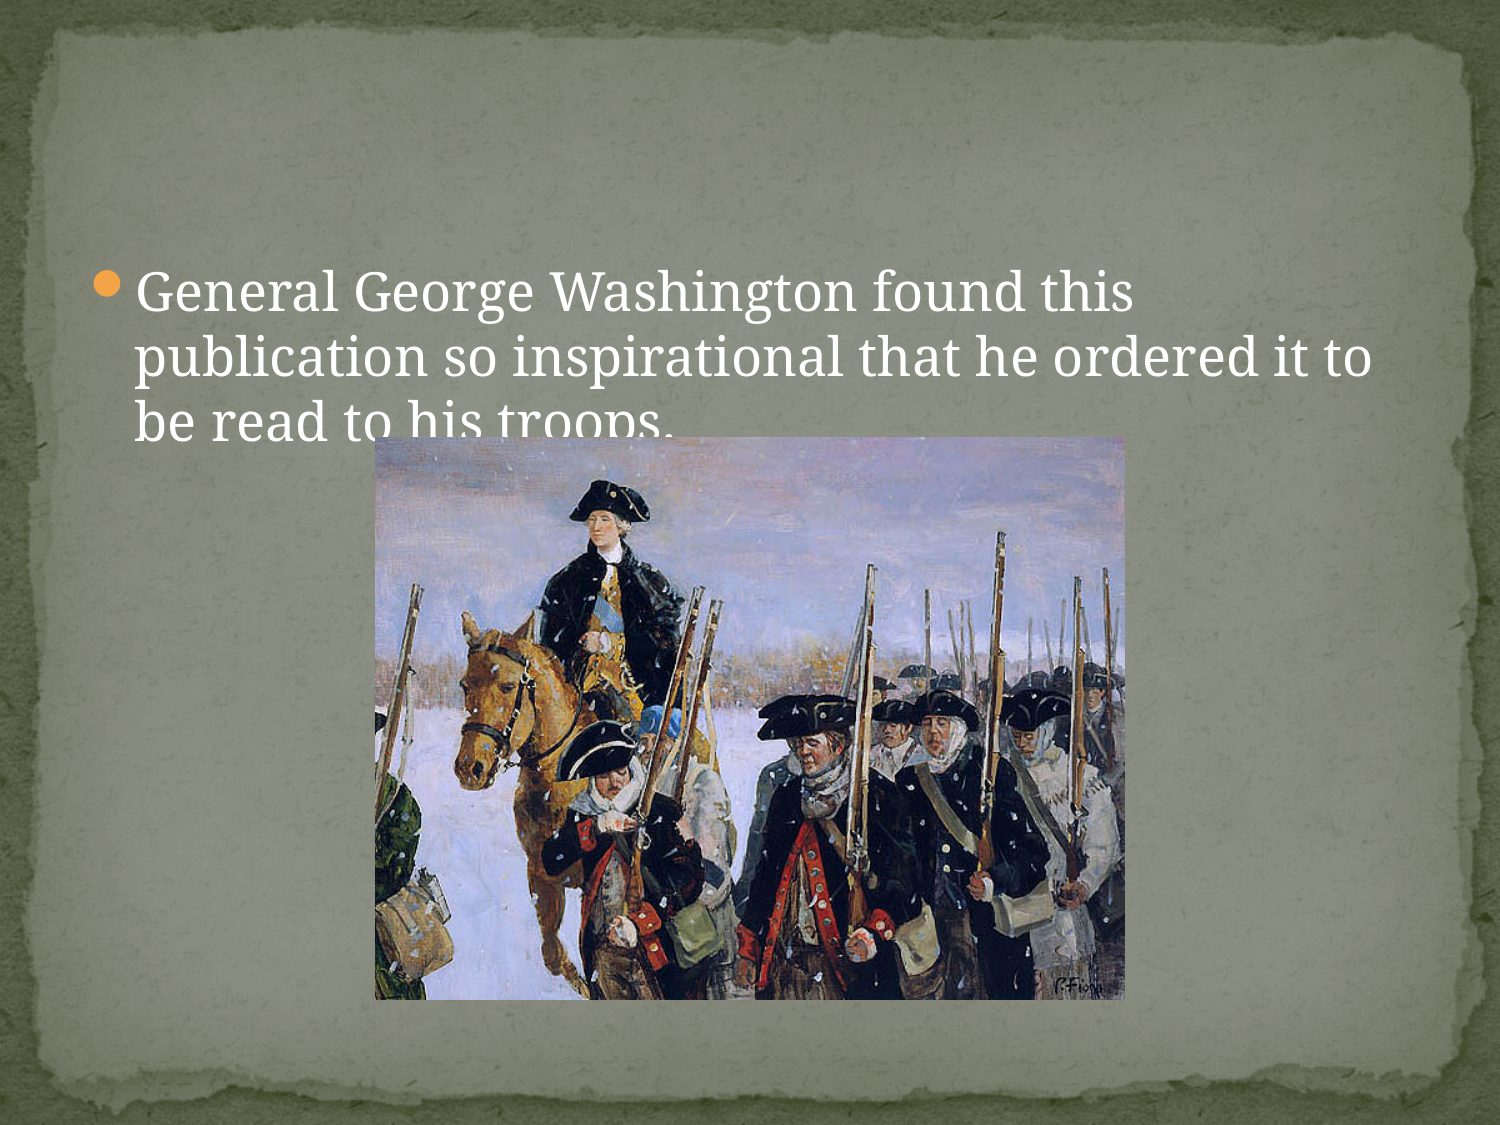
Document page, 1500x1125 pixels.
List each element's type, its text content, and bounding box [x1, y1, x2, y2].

picture [375, 437, 1126, 1000]
list General George Washington found this publication so inspirational that he ordered it to be read to his troops. [75, 249, 1425, 1000]
title [74, 24, 1425, 225]
